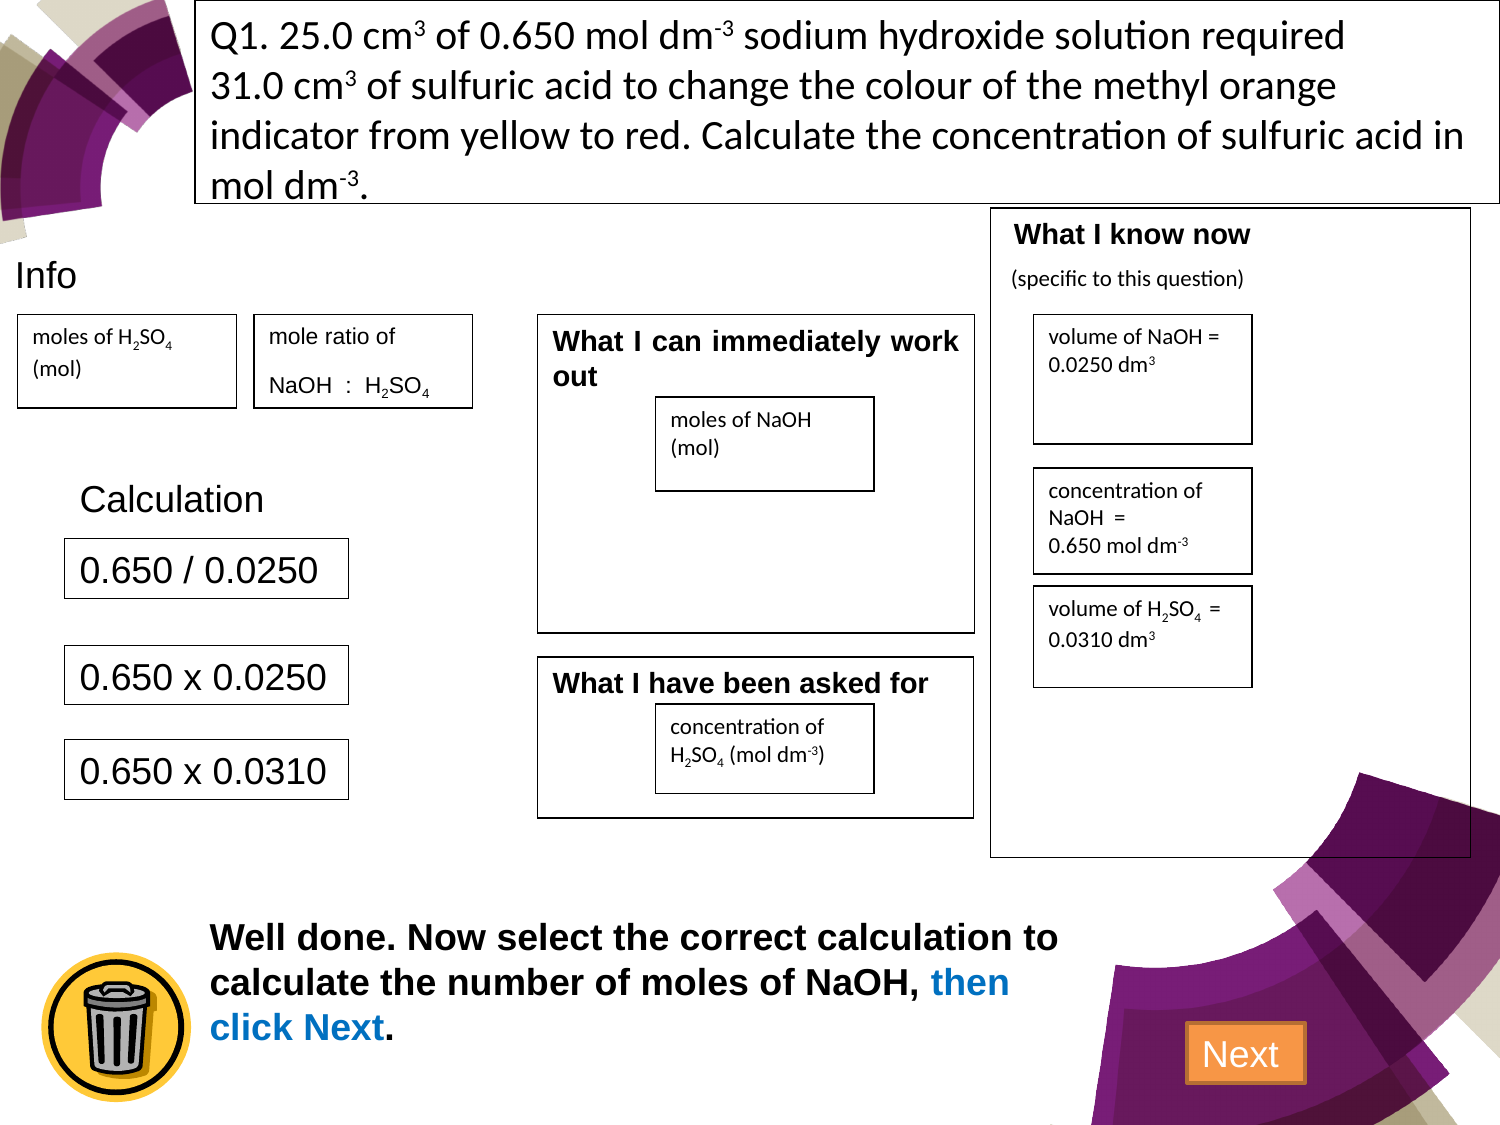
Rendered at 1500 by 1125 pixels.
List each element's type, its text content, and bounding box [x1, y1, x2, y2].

text_box 0.650 / 0.0250 [64, 538, 349, 599]
text_box Info [0, 243, 520, 304]
text_box 0.650 x 0.0250 [64, 645, 349, 705]
text_box concentration of NaOH = 0.650 mol dm-3 [1033, 468, 1253, 575]
text_box concentration of H2SO4 (mol dm-3) [655, 704, 875, 794]
text_box volume of NaOH = 0.0250 dm3 [1033, 314, 1253, 445]
text_box moles of H2SO4 (mol) [17, 314, 237, 409]
text_box What I know now (specific to this question) [990, 208, 1471, 858]
text_box Well done. Now select the correct calculation to calculate the number of moles of NaOH, then click Next. [194, 905, 1235, 1055]
text_box mole ratio of NaOH : H2SO4 [253, 314, 473, 409]
text_box What I have been asked for [537, 656, 974, 819]
text_box What I can immediately work out [537, 314, 975, 634]
picture [41, 952, 192, 1103]
text_box 0.650 x 0.0310 [64, 739, 349, 800]
text_box Calculation [64, 467, 337, 528]
picture [1009, 716, 1500, 1125]
text_box Q1. 25.0 cm3 of 0.650 mol dm-3 sodium hydroxide solution required 31.0 cm3 of sulfuric acid to change the colour of the methyl orange indicator from yellow to red. Calculate the concentration of sulfuric acid in mol dm-3. [194, 0, 1500, 204]
picture [0, 0, 219, 243]
text_box volume of H2SO4 = 0.0310 dm3 [1033, 586, 1253, 688]
text_box moles of NaOH (mol) [655, 397, 875, 491]
text_box Next [1185, 1021, 1307, 1085]
